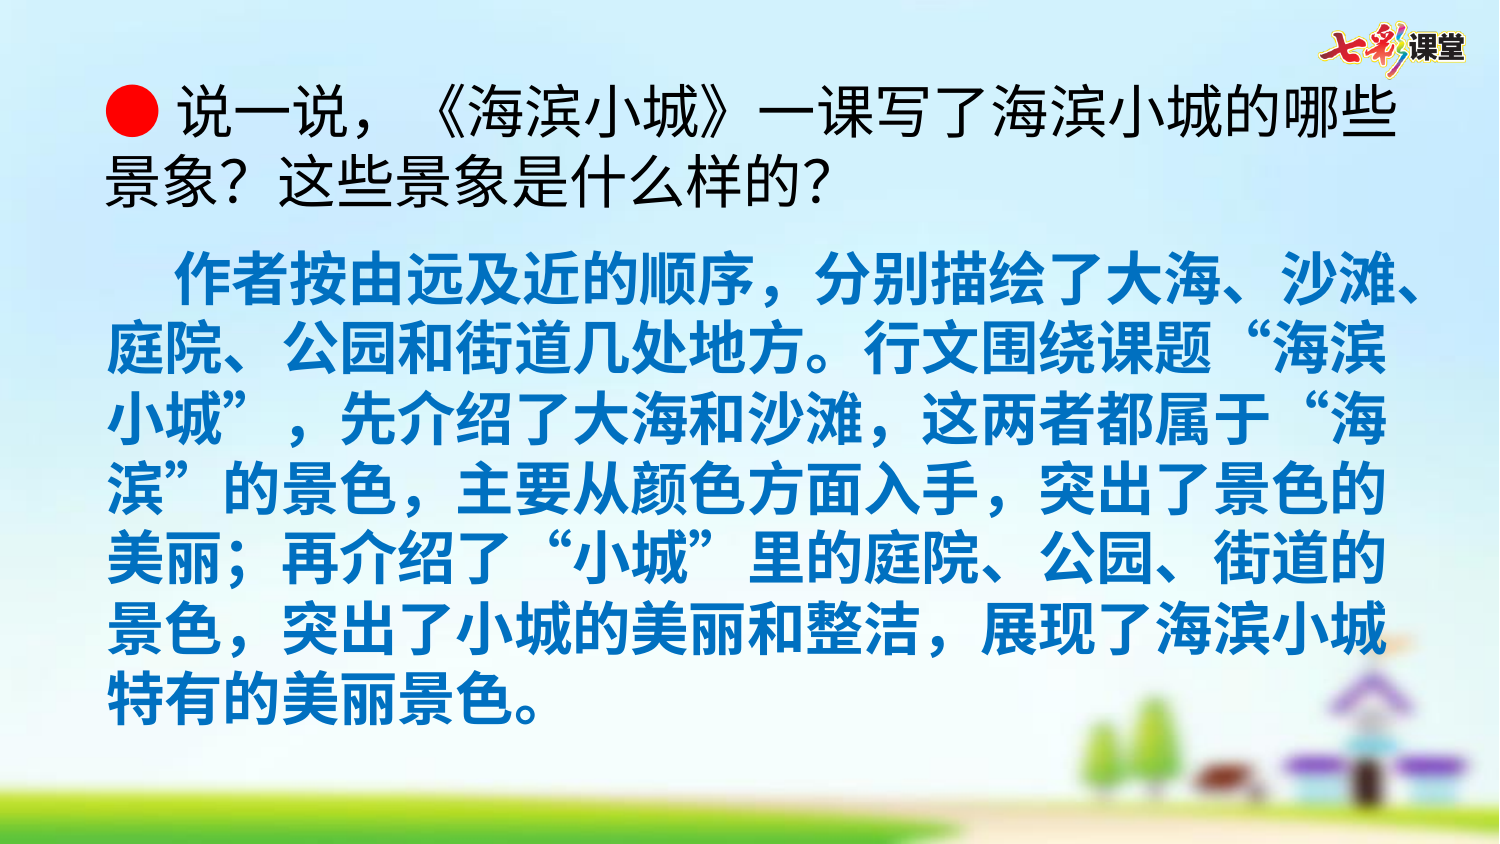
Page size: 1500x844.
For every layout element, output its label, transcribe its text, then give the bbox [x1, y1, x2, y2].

text_box 作者按由远及近的顺序，分别描绘了大海、沙滩、庭院、公园和街道几处地方。行文围绕课题“海滨小城”，先介绍了大海和沙滩，这两者都属于“海滨”的景色，主要从颜色方面入手，突出了景色的美丽；再介绍了“小城”里的庭院、公园、街道的景色，突出了小城的美丽和整洁，展现了海滨小城特有的美丽景色。 [91, 234, 1414, 739]
text_box ●说一说，《海滨小城》一课写了海滨小城的哪些景象？这些景象是什么样的？ [88, 67, 1441, 223]
picture [0, 0, 1499, 844]
